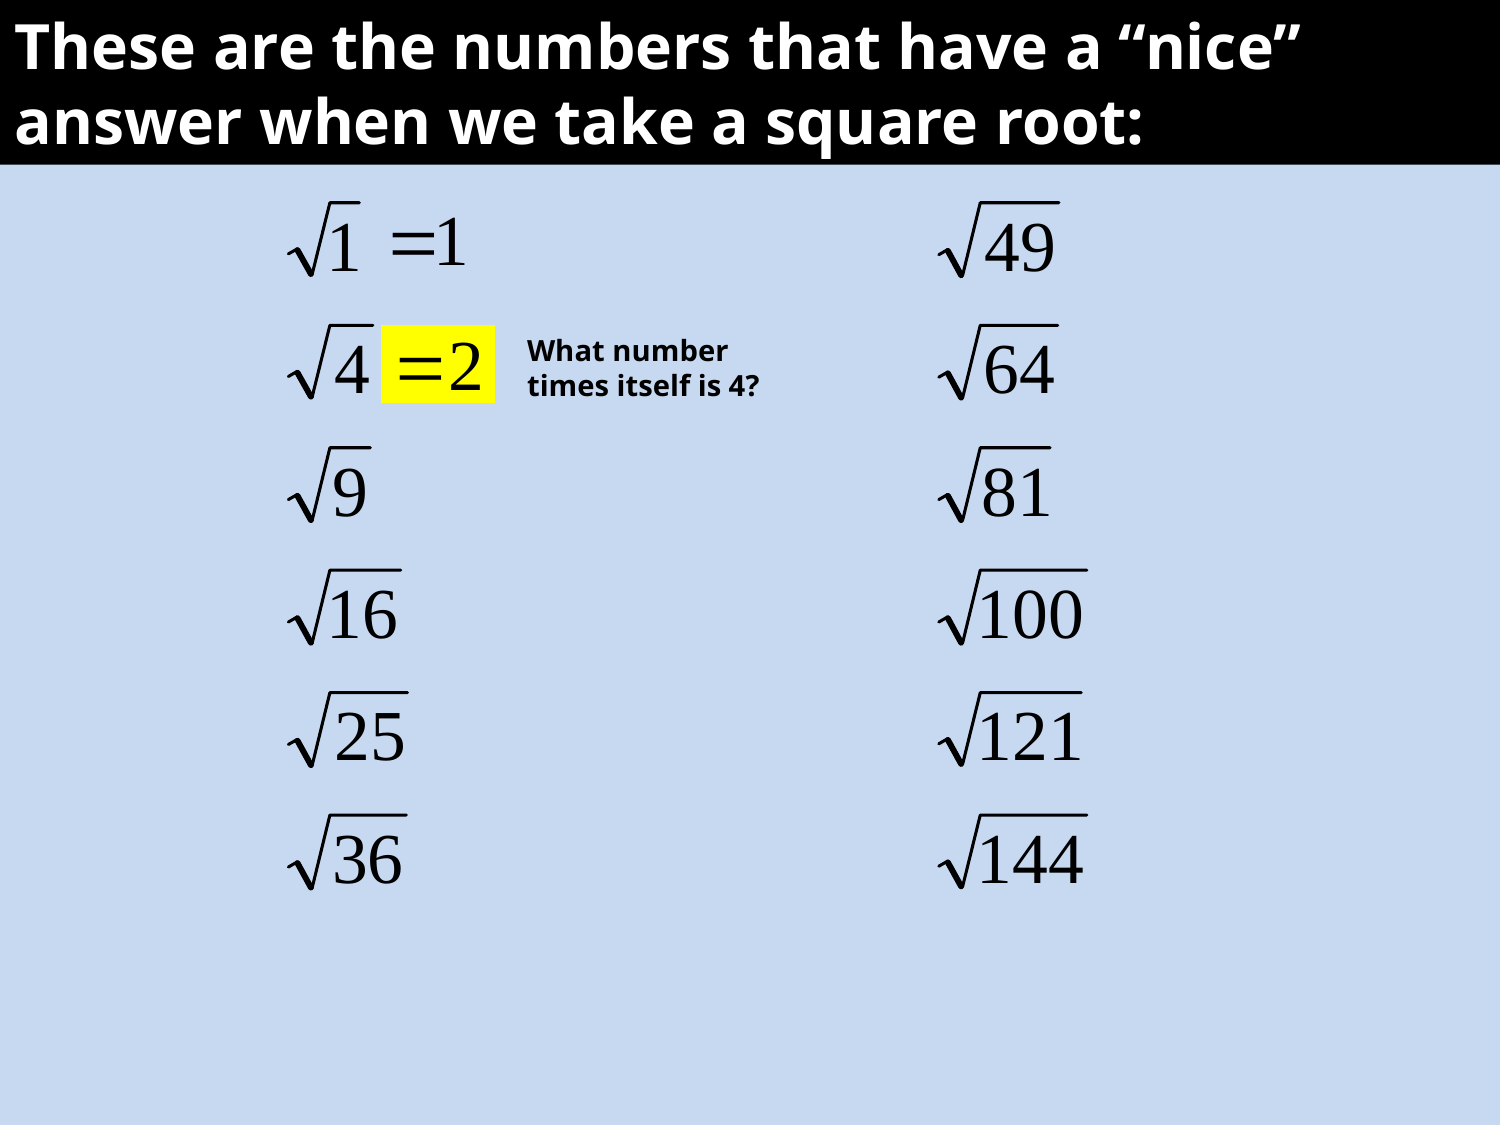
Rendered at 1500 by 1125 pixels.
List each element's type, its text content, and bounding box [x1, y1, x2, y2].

text_box These are the numbers that have a “nice” answer when we take a square root: [0, 0, 1500, 165]
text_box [374, 199, 477, 278]
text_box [274, 187, 1099, 905]
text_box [381, 324, 495, 403]
